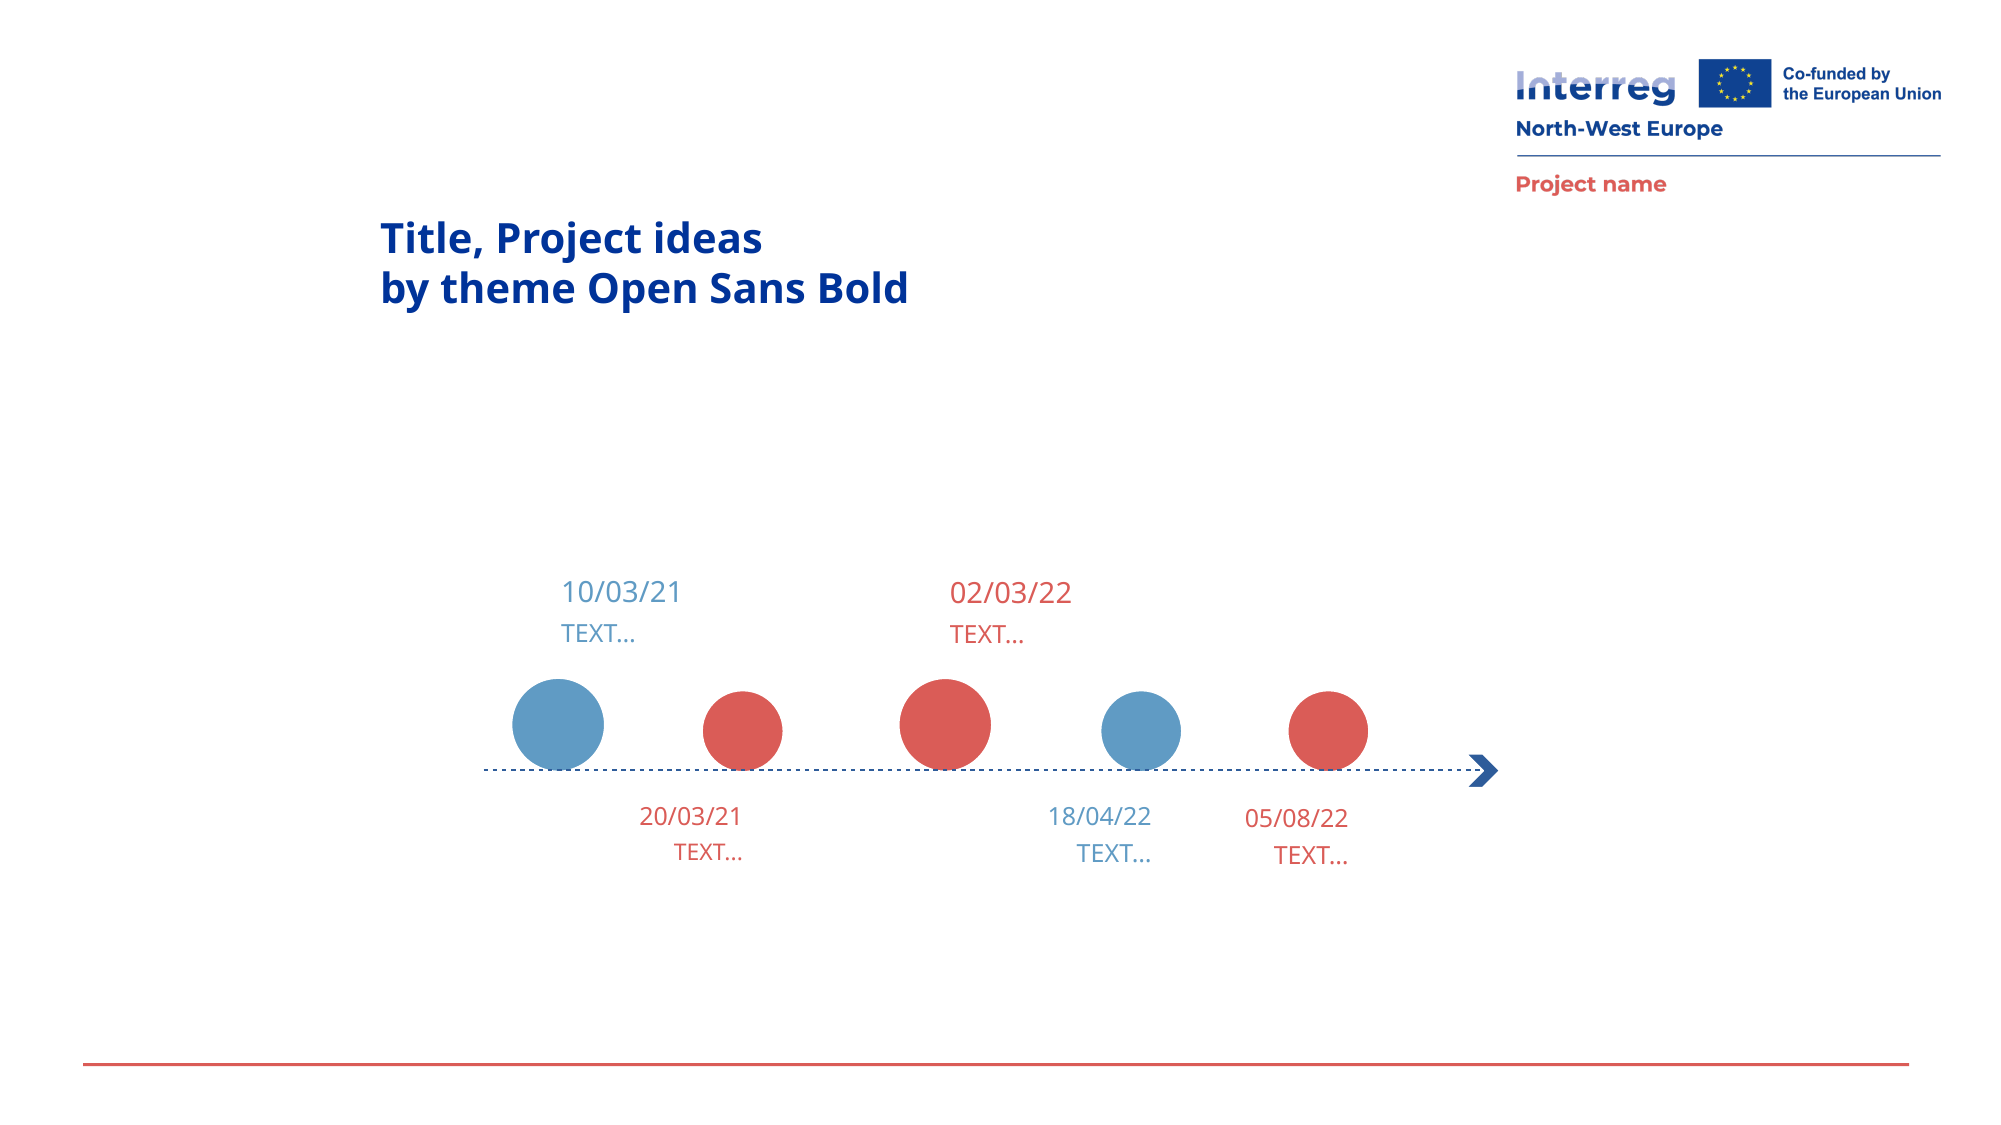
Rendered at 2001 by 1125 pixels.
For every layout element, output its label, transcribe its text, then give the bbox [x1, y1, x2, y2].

picture [1458, 0, 2000, 251]
text_box Title, Project ideas by theme Open Sans Bold [365, 204, 1109, 352]
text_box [511, 487, 1500, 978]
